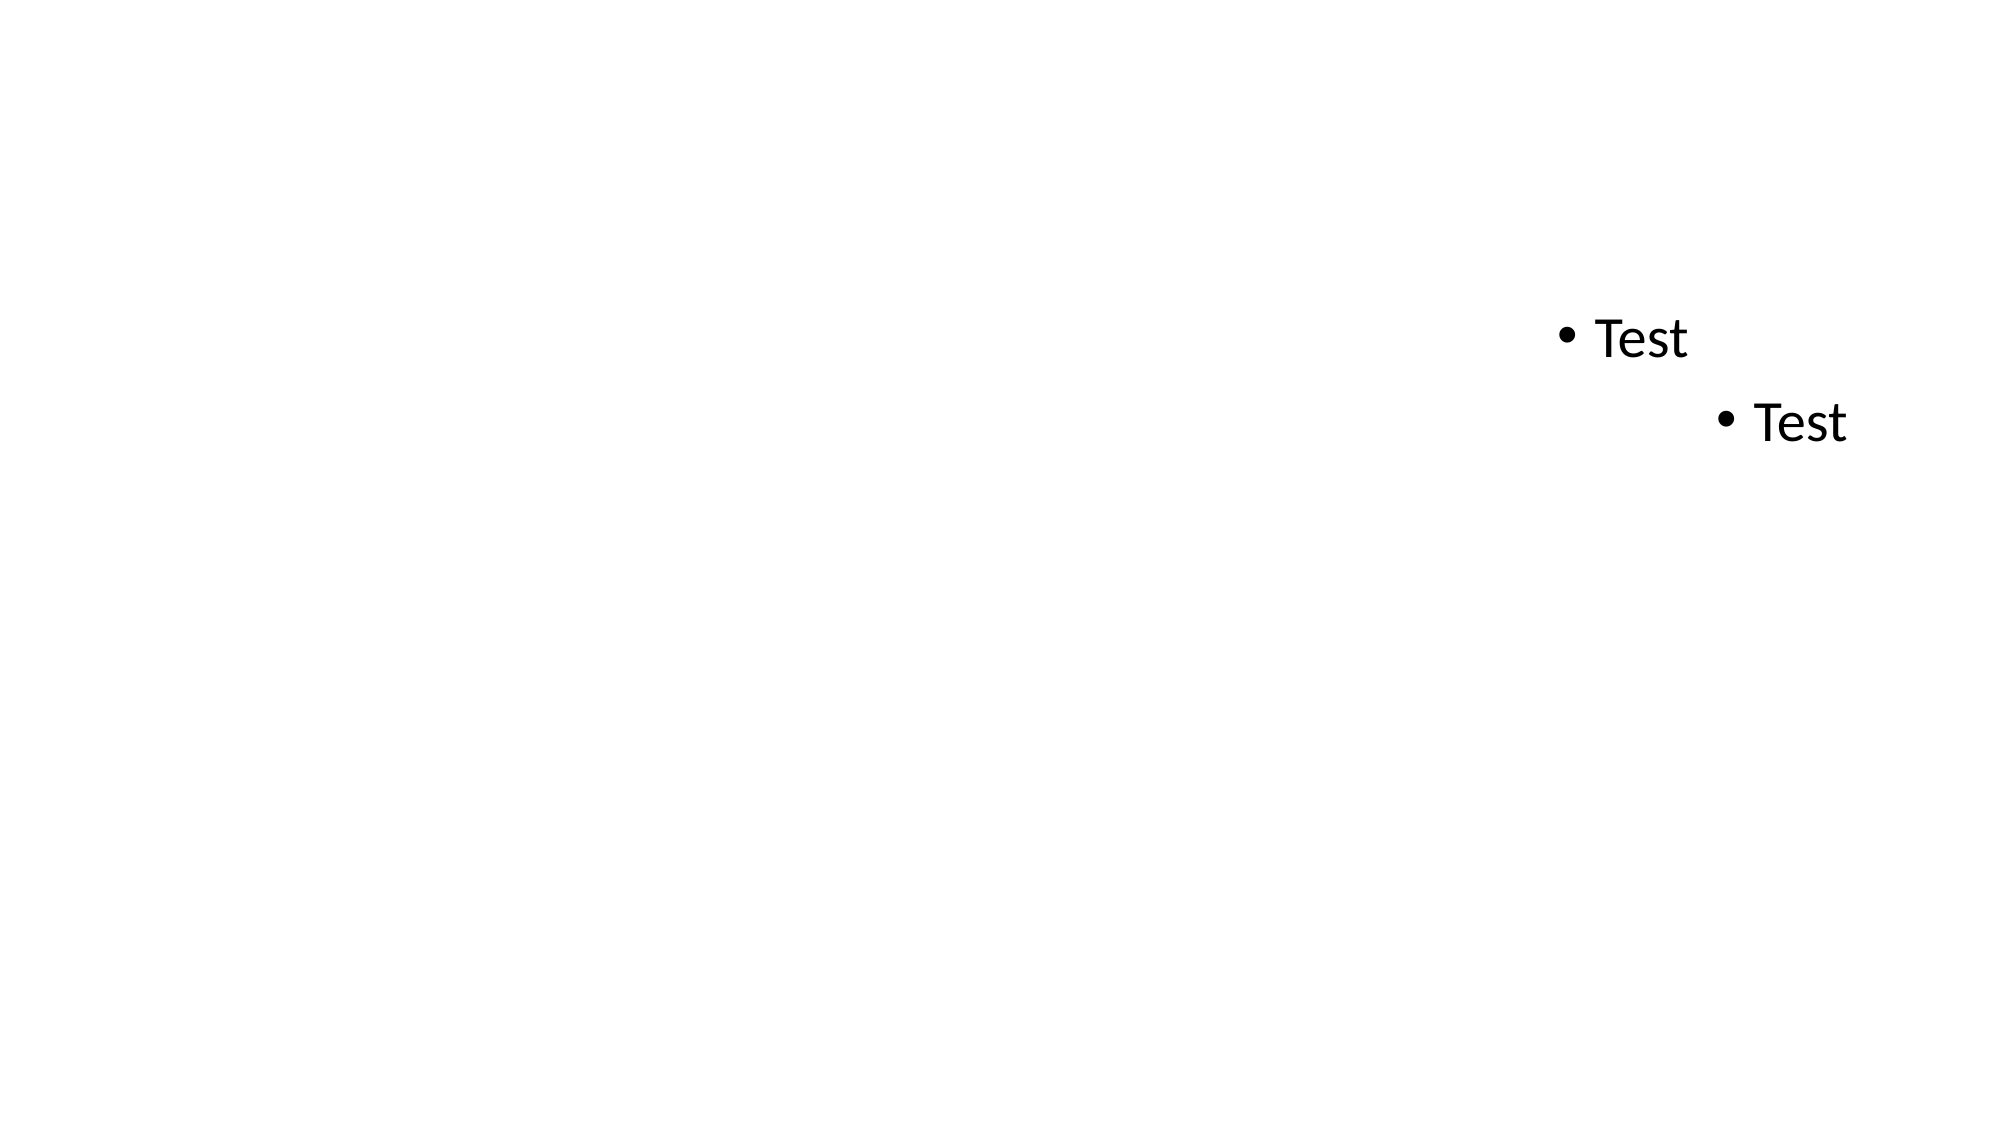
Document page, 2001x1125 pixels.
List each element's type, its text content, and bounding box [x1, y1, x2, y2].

list Test Test [137, 299, 1863, 1014]
